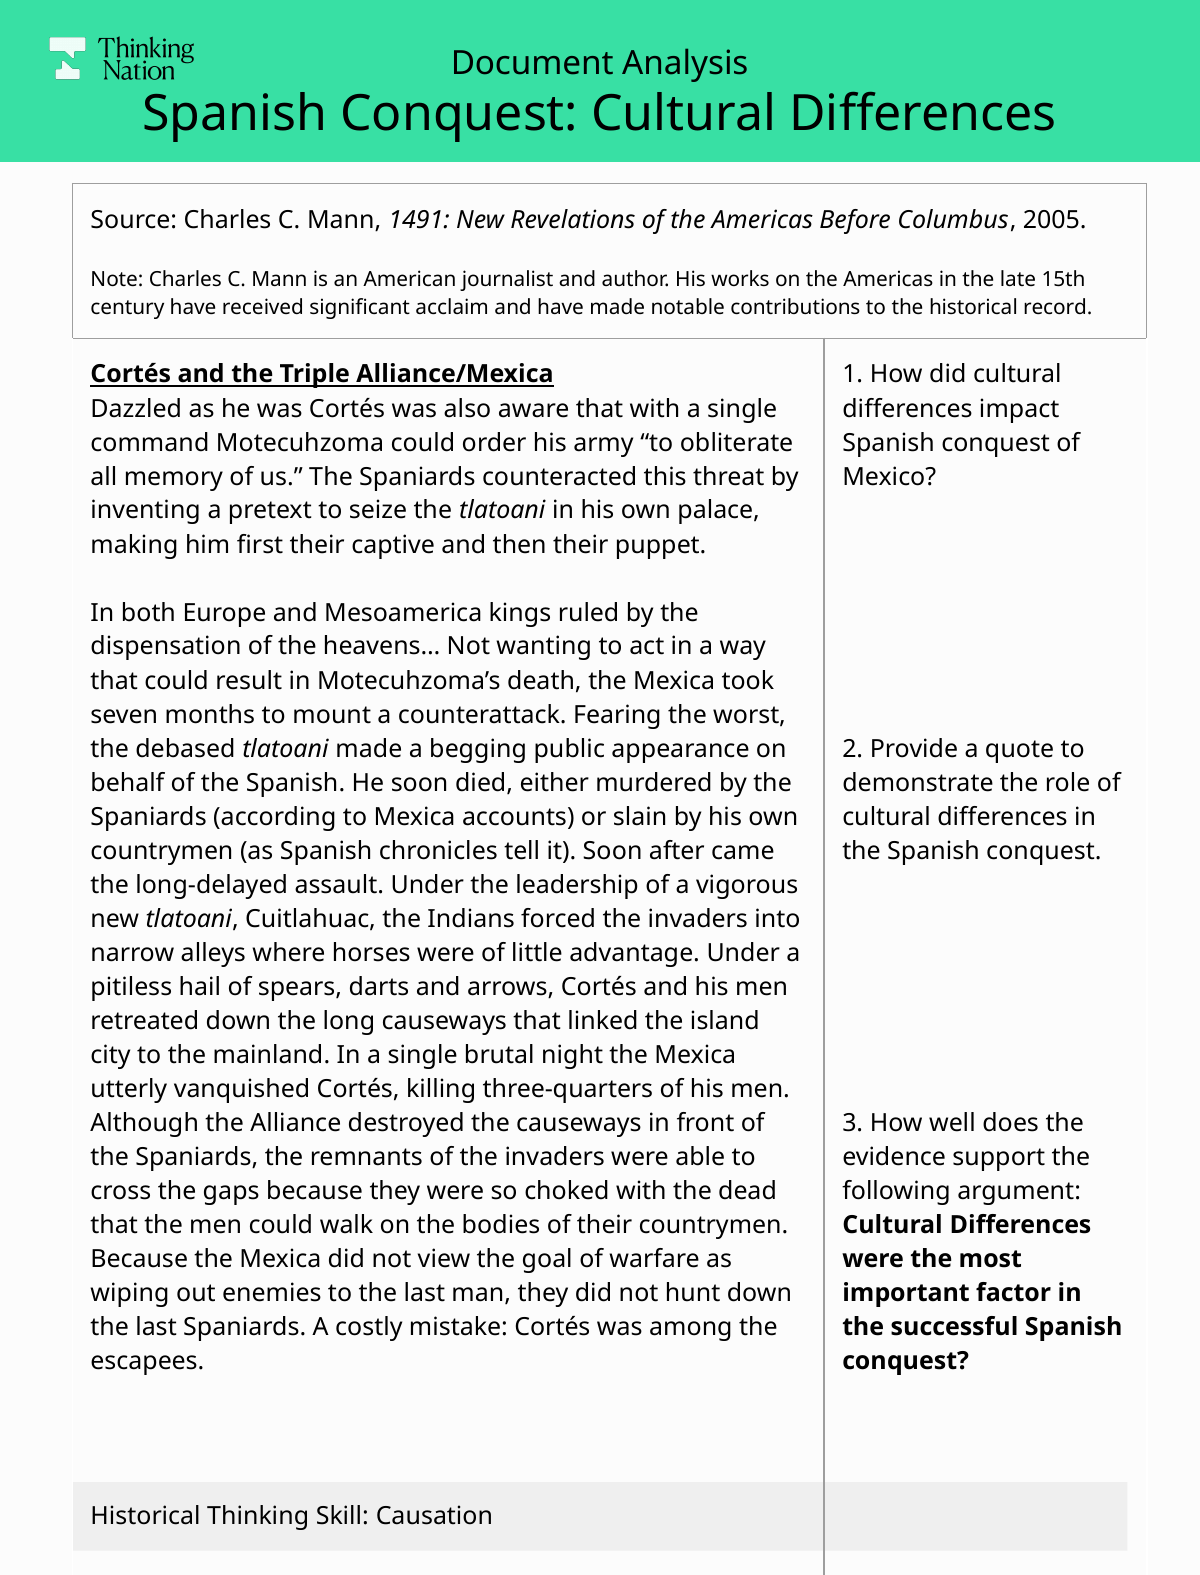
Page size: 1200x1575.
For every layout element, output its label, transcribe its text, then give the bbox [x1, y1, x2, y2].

table_cell Cortés and the Triple Alliance/Mexica Dazzled as he was Cortés was also aware that with a single command Motecuhzoma could order his army “to obliterate all memory of us.” The Spaniards counteracted this threat by inventing a pretext to seize the tlatoani in his own palace, making him first their captive and then their puppet. In both Europe and Mesoamerica kings ruled by the dispensation of the heavens… Not wanting to act in a way that could result in Motecuhzoma’s death, the Mexica took seven months to mount a counterattack. Fearing the worst, the debased tlatoani made a begging public appearance on behalf of the Spanish. He soon died, either murdered by the Spaniards (according to Mexica accounts) or slain by his own countrymen (as Spanish chronicles tell it). Soon after came the long-delayed assault. Under the leadership of a vigorous new tlatoani, Cuitlahuac, the Indians forced the invaders into narrow alleys where horses were of little advantage. Under a pitiless hail of spears, darts and arrows, Cortés and his men retreated down the long causeways that linked the island city to the mainland. In a single brutal night the Mexica utterly vanquished Cortés, killing three-quarters of his men. Although the Alliance destroyed the causeways in front of the Spaniards, the remnants of the invaders were able to cross the gaps because they were so choked with the dead that the men could walk on the bodies of their countrymen. Because the Mexica did not view the goal of warfare as wiping out enemies to the last man, they did not hunt down the last Spaniards. A costly mistake: Cortés was among the escapees. [73, 339, 823, 1575]
picture [33, 23, 199, 93]
table_cell 1. How did cultural differences impact Spanish conquest of Mexico? 2. Provide a quote to demonstrate the role of cultural differences in the Spanish conquest. 3. How well does the evidence support the following argument: Cultural Differences were the most important factor in the successful Spanish conquest? [825, 339, 1146, 1575]
table_header Source: Charles C. Mann, 1491: New Revelations of the Americas Before Columbus, 2005. Note: Charles C. Mann is an American journalist and author. His works on the Americas in the late 15th century have received significant acclaim and have made notable contributions to the historical record. [73, 184, 1146, 338]
text_box Document Analysis Spanish Conquest: Cultural Differences [0, 0, 1200, 162]
